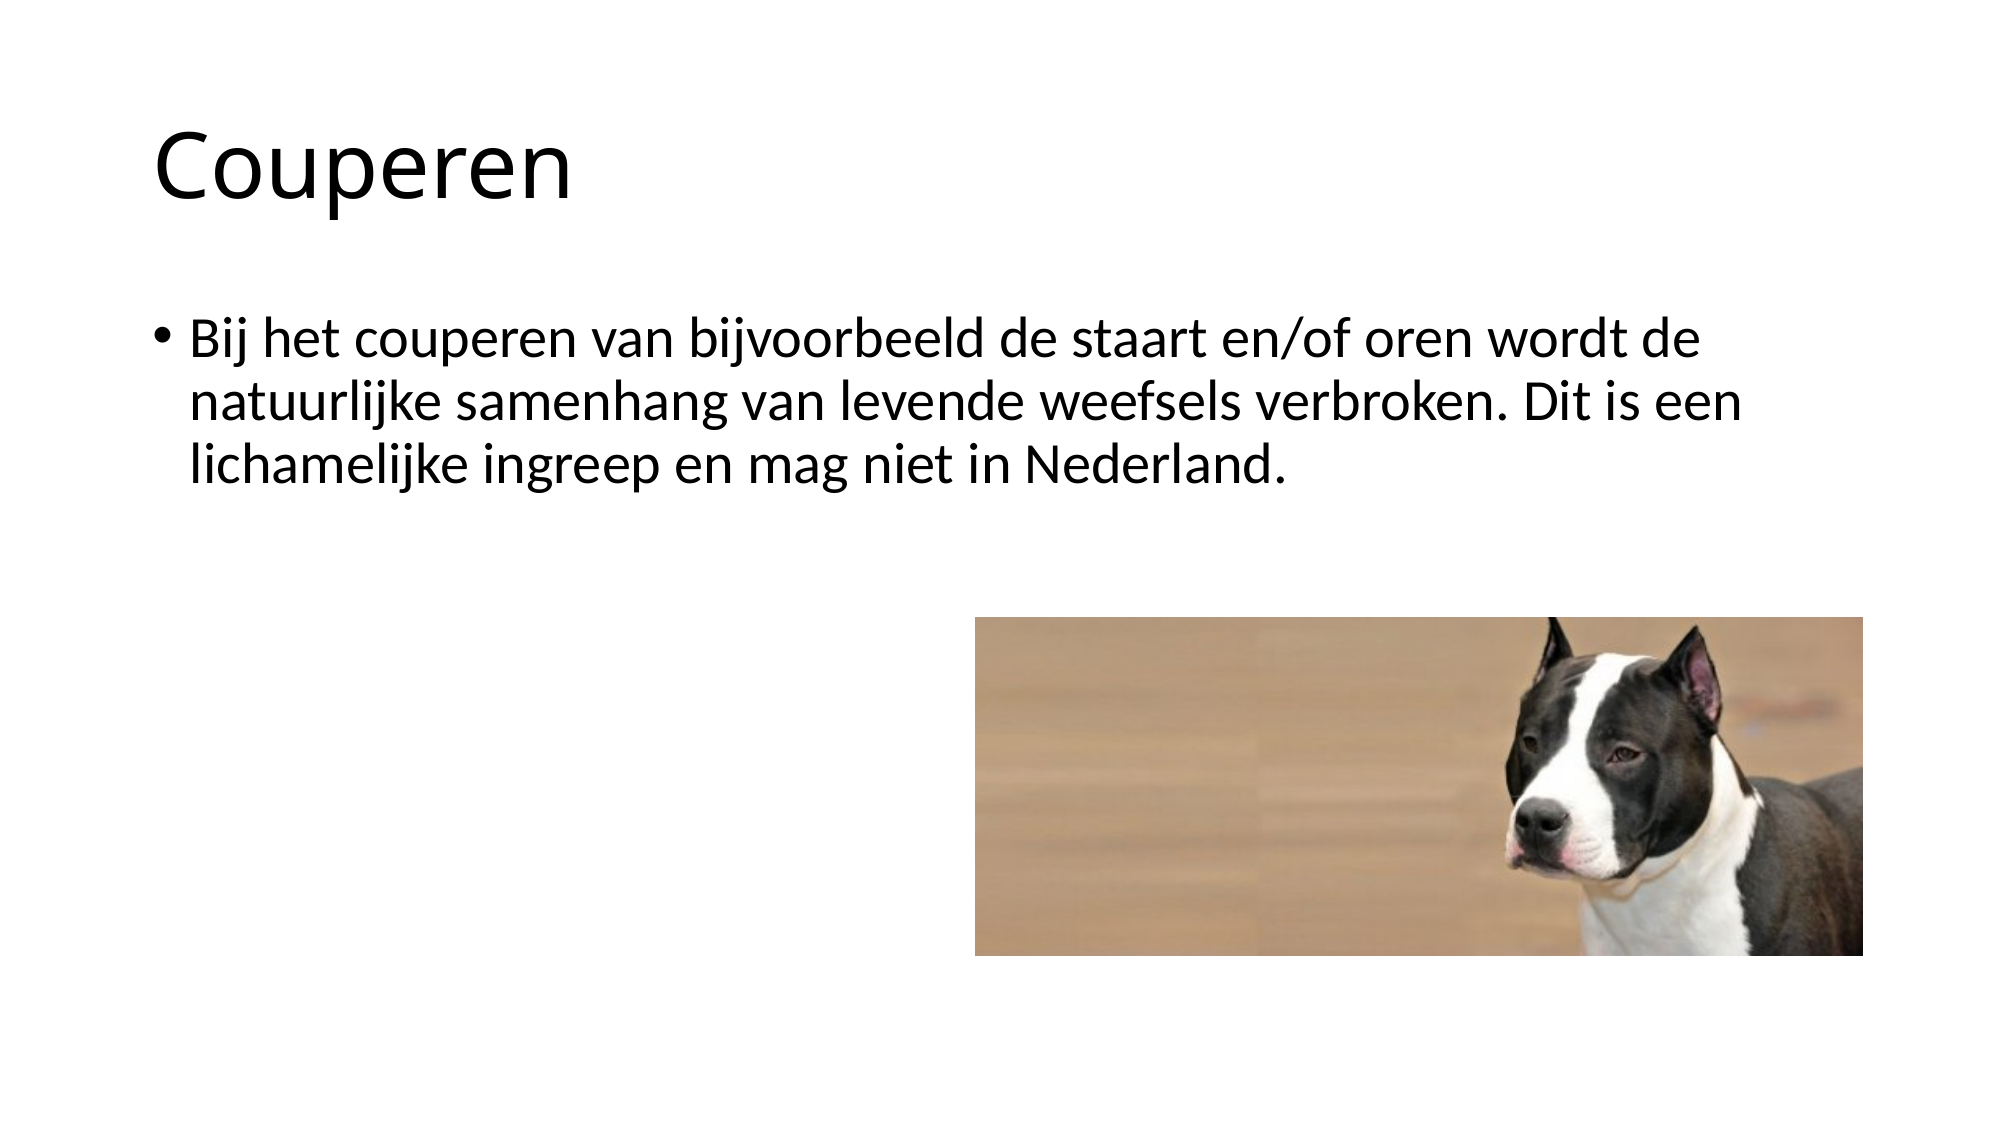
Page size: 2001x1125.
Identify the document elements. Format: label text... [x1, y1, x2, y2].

title Couperen [137, 59, 1863, 278]
picture [974, 617, 1863, 956]
list Bij het couperen van bijvoorbeeld de staart en/of oren wordt de natuurlijke samenhang van levende weefsels verbroken. Dit is een lichamelijke ingreep en mag niet in Nederland. [137, 299, 1863, 1014]
